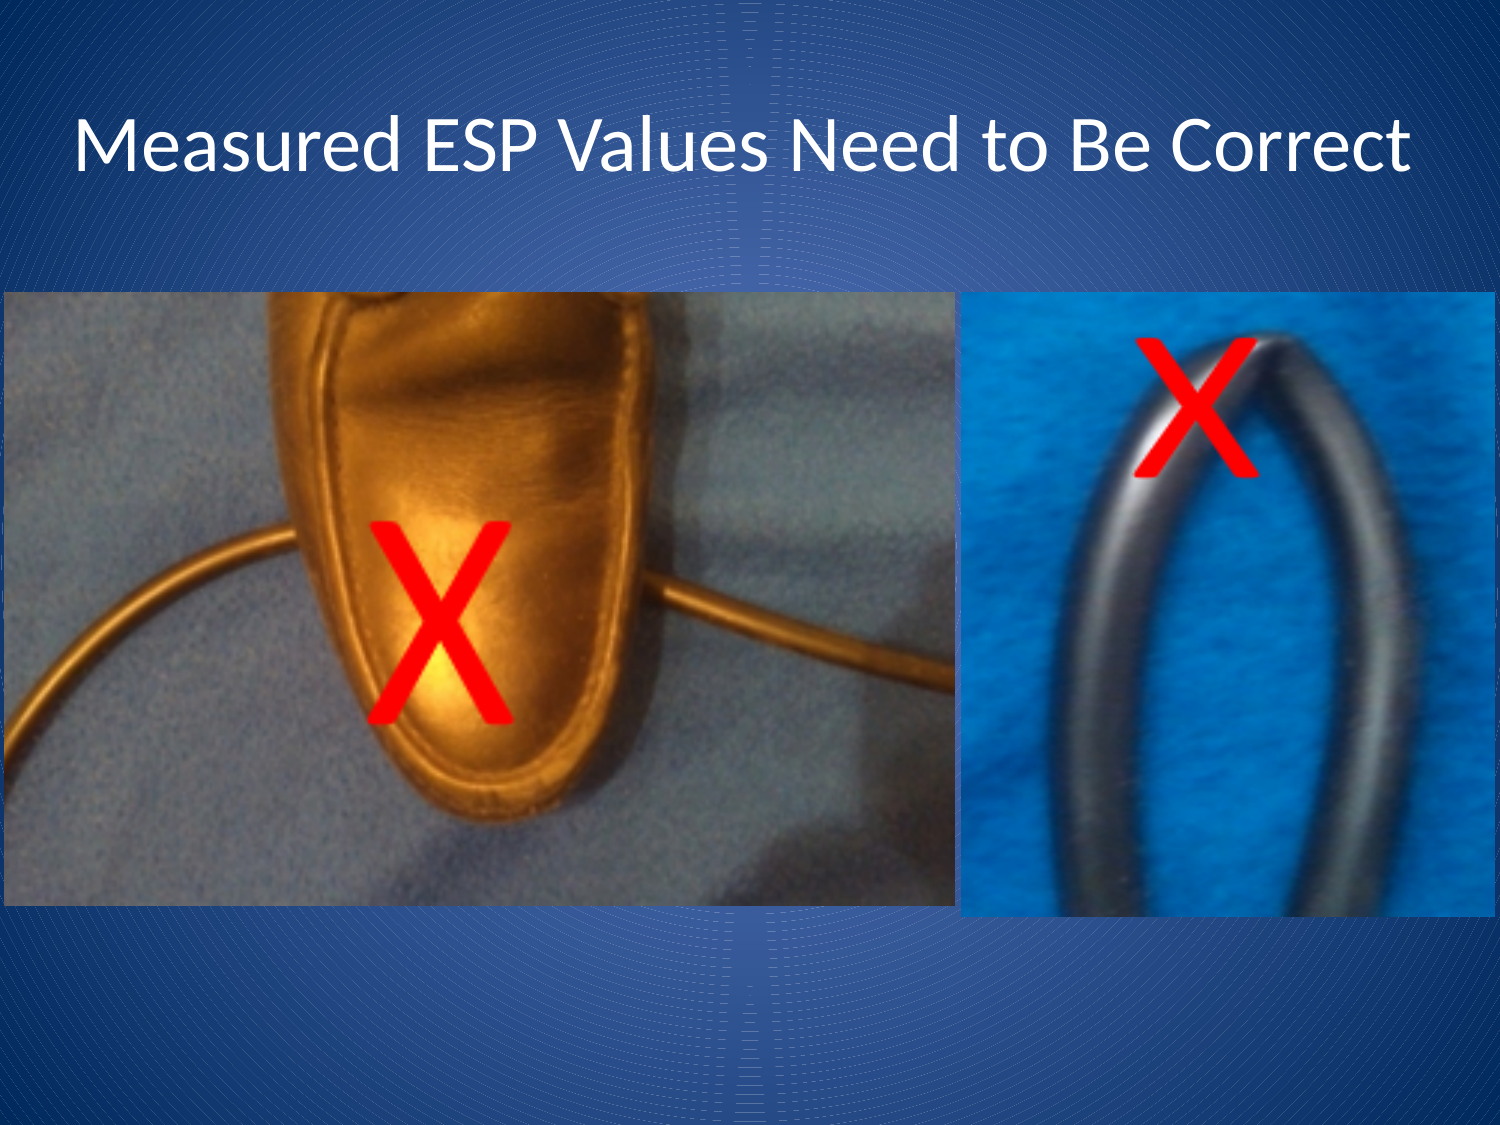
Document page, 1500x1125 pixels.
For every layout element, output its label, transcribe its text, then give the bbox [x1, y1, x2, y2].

picture [4, 291, 955, 906]
picture [960, 291, 1495, 917]
title Measured ESP Values Need to Be Correct [0, 45, 1488, 233]
